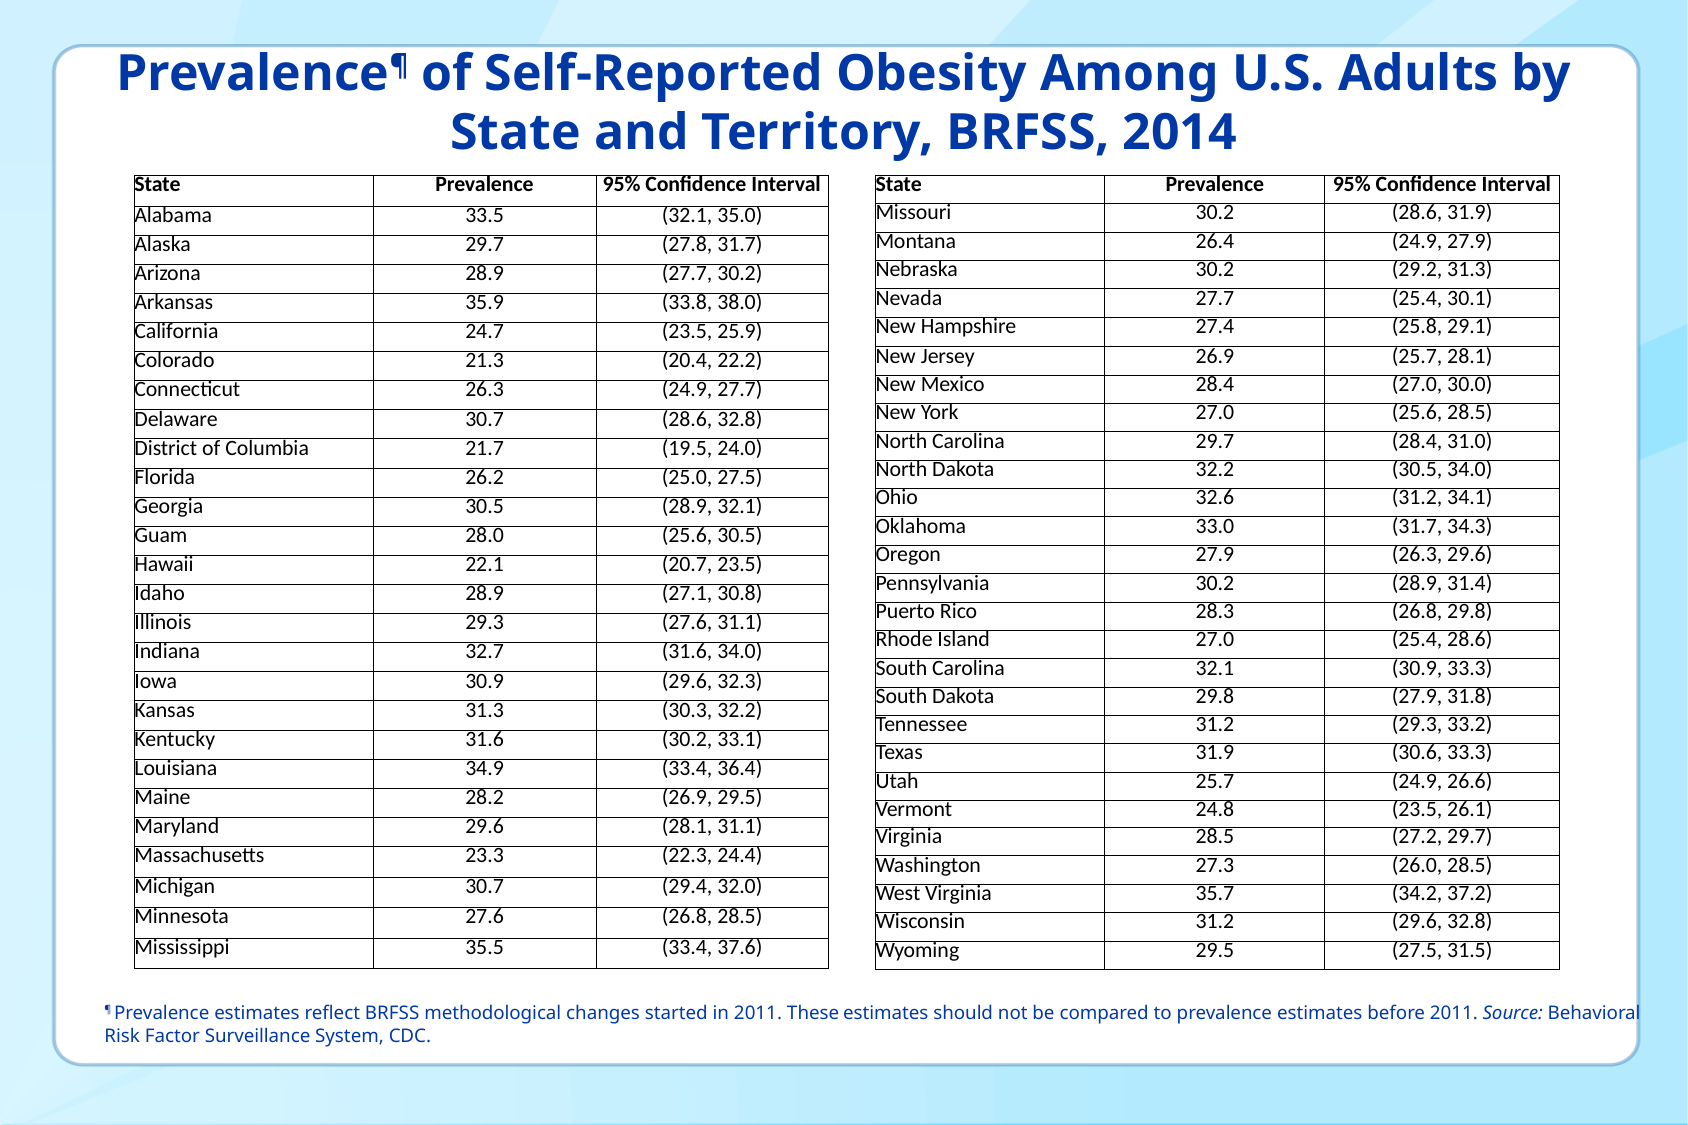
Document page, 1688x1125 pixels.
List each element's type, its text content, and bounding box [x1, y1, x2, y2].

table_cell (25.8, 29.1) [1325, 318, 1559, 346]
table_cell (26.8, 29.8) [1325, 603, 1559, 630]
table_cell (27.2, 29.7) [1325, 828, 1559, 855]
table_cell (19.5, 24.0) [597, 439, 828, 468]
table_cell (31.2, 34.1) [1325, 489, 1559, 516]
table_cell 27.0 [1105, 631, 1324, 658]
table_cell 30.7 [374, 878, 596, 907]
table_cell 35.5 [374, 939, 596, 968]
table_cell (29.3, 33.2) [1325, 716, 1559, 743]
table_cell (27.7, 30.2) [597, 265, 828, 293]
table_cell Arkansas [135, 294, 373, 322]
table_cell (20.7, 23.5) [597, 556, 828, 584]
table_header 95% Confidence Interval [1325, 176, 1559, 203]
table_cell 27.6 [374, 908, 596, 938]
table_cell (28.9, 32.1) [597, 498, 828, 526]
table_cell (30.3, 32.2) [597, 701, 828, 730]
table_cell (22.3, 24.4) [597, 847, 828, 877]
table_cell Minnesota [135, 908, 373, 938]
table_cell (29.6, 32.8) [1325, 913, 1559, 941]
table_cell 29.5 [1105, 942, 1324, 969]
table_cell Washington [876, 856, 1104, 884]
table_cell (34.2, 37.2) [1325, 885, 1559, 912]
table_cell Texas [876, 744, 1104, 772]
table_cell 32.1 [1105, 659, 1324, 687]
table_cell Delaware [135, 410, 373, 438]
table_cell New York [876, 404, 1104, 431]
table_cell Kentucky [135, 731, 373, 759]
table_cell 21.3 [374, 352, 596, 380]
table_cell 31.6 [374, 731, 596, 759]
table_cell 27.3 [1105, 856, 1324, 884]
table_cell (27.8, 31.7) [597, 236, 828, 264]
table_cell 35.7 [1105, 885, 1324, 912]
table_cell 31.2 [1105, 716, 1324, 743]
title Prevalence¶ of Self-Reported Obesity Among U.S. Adults by State and Territory, BRFSS, 2014 [84, 53, 1604, 168]
table_cell 35.9 [374, 294, 596, 322]
table_cell (29.4, 32.0) [597, 878, 828, 907]
table_cell Oklahoma [876, 517, 1104, 545]
table_cell Massachusetts [135, 847, 373, 877]
table_cell 30.5 [374, 498, 596, 526]
list ¶ Prevalence estimates reflect BRFSS methodological changes started in 2011. These estimates should not be compared to prevalence estimates before 2011. Source: Behavioral Risk Factor Surveillance System, CDC. [33, 942, 1659, 1083]
table_cell Louisiana [135, 760, 373, 788]
table_cell (29.6, 32.3) [597, 672, 828, 700]
table_cell New Jersey [876, 347, 1104, 375]
table_cell South Dakota [876, 688, 1104, 715]
table_cell (27.5, 31.5) [1325, 942, 1559, 969]
table_cell South Carolina [876, 659, 1104, 687]
table_cell 30.2 [1105, 574, 1324, 602]
table_header Prevalence [374, 176, 596, 206]
table_cell 31.2 [1105, 913, 1324, 941]
table_cell Kansas [135, 701, 373, 730]
table_cell Georgia [135, 498, 373, 526]
table_cell (25.6, 30.5) [597, 527, 828, 555]
table_cell 27.0 [1105, 404, 1324, 431]
table_cell Hawaii [135, 556, 373, 584]
table_cell 34.9 [374, 760, 596, 788]
table_cell 26.3 [374, 381, 596, 409]
table_header State [876, 176, 1104, 203]
table_cell Arizona [135, 265, 373, 293]
table_cell 28.2 [374, 789, 596, 817]
table_cell 22.1 [374, 556, 596, 584]
table_cell Alabama [135, 207, 373, 235]
table_cell Indiana [135, 643, 373, 671]
table_cell California [135, 323, 373, 351]
table_cell (31.6, 34.0) [597, 643, 828, 671]
table_cell Florida [135, 469, 373, 497]
table_cell Pennsylvania [876, 574, 1104, 602]
table_cell (25.7, 28.1) [1325, 347, 1559, 375]
table_cell (27.1, 30.8) [597, 585, 828, 613]
table_cell 29.3 [374, 614, 596, 642]
table_cell (24.9, 26.6) [1325, 773, 1559, 800]
table_cell West Virginia [876, 885, 1104, 912]
table_cell Nebraska [876, 261, 1104, 288]
table_cell 27.7 [1105, 289, 1324, 317]
table_cell (29.2, 31.3) [1325, 261, 1559, 288]
table_cell Guam [135, 527, 373, 555]
table_cell (24.9, 27.9) [1325, 233, 1559, 260]
table_cell 23.3 [374, 847, 596, 877]
table_cell (27.9, 31.8) [1325, 688, 1559, 715]
table_cell 29.8 [1105, 688, 1324, 715]
table_cell 29.7 [1105, 432, 1324, 460]
table_cell Missouri [876, 204, 1104, 232]
table_cell New Hampshire [876, 318, 1104, 346]
table_cell Iowa [135, 672, 373, 700]
table_cell 29.6 [374, 818, 596, 846]
table_cell Puerto Rico [876, 603, 1104, 630]
table_cell (26.9, 29.5) [597, 789, 828, 817]
table_header Prevalence [1105, 176, 1324, 203]
table_cell (25.4, 28.6) [1325, 631, 1559, 658]
table_cell Rhode Island [876, 631, 1104, 658]
table_cell (26.3, 29.6) [1325, 546, 1559, 573]
table_cell 28.3 [1105, 603, 1324, 630]
table_cell (32.1, 35.0) [597, 207, 828, 235]
table_cell (33.8, 38.0) [597, 294, 828, 322]
table_cell 25.7 [1105, 773, 1324, 800]
table_cell (27.6, 31.1) [597, 614, 828, 642]
table_cell (26.8, 28.5) [597, 908, 828, 938]
table_cell (25.0, 27.5) [597, 469, 828, 497]
table_cell New Mexico [876, 376, 1104, 403]
table_cell District of Columbia [135, 439, 373, 468]
table_cell 27.4 [1105, 318, 1324, 346]
table_cell 32.2 [1105, 461, 1324, 488]
table_cell Utah [876, 773, 1104, 800]
table_cell Connecticut [135, 381, 373, 409]
table_cell 28.5 [1105, 828, 1324, 855]
table_cell (25.6, 28.5) [1325, 404, 1559, 431]
table_cell 28.9 [374, 265, 596, 293]
table_cell 21.7 [374, 439, 596, 468]
table_cell Maryland [135, 818, 373, 846]
table_cell 28.4 [1105, 376, 1324, 403]
table_cell (23.5, 25.9) [597, 323, 828, 351]
table_cell Idaho [135, 585, 373, 613]
table_cell 30.2 [1105, 204, 1324, 232]
table_cell 26.2 [374, 469, 596, 497]
table_cell Ohio [876, 489, 1104, 516]
table_cell (30.9, 33.3) [1325, 659, 1559, 687]
table_cell Wyoming [876, 942, 1104, 969]
table_cell (20.4, 22.2) [597, 352, 828, 380]
table_header State [135, 176, 373, 206]
table_cell 30.7 [374, 410, 596, 438]
table_cell 27.9 [1105, 546, 1324, 573]
table_cell (30.6, 33.3) [1325, 744, 1559, 772]
table_cell Maine [135, 789, 373, 817]
table_cell Nevada [876, 289, 1104, 317]
table_cell Vermont [876, 801, 1104, 827]
table_cell Oregon [876, 546, 1104, 573]
table_cell Michigan [135, 878, 373, 907]
picture [0, 0, 1688, 1125]
table_cell 31.9 [1105, 744, 1324, 772]
table_cell (28.1, 31.1) [597, 818, 828, 846]
table_cell 30.9 [374, 672, 596, 700]
table_cell Mississippi [135, 939, 373, 968]
table_cell (26.0, 28.5) [1325, 856, 1559, 884]
table_cell (27.0, 30.0) [1325, 376, 1559, 403]
table_cell 33.0 [1105, 517, 1324, 545]
table_cell (33.4, 36.4) [597, 760, 828, 788]
table_cell 28.0 [374, 527, 596, 555]
table_header 95% Confidence Interval [597, 176, 828, 206]
table_cell (23.5, 26.1) [1325, 801, 1559, 827]
table_cell 31.3 [374, 701, 596, 730]
table_cell Colorado [135, 352, 373, 380]
table_cell 32.6 [1105, 489, 1324, 516]
table_cell 28.9 [374, 585, 596, 613]
table_cell 30.2 [1105, 261, 1324, 288]
table_cell (28.6, 32.8) [597, 410, 828, 438]
table_cell 33.5 [374, 207, 596, 235]
table_cell (28.6, 31.9) [1325, 204, 1559, 232]
table_cell Illinois [135, 614, 373, 642]
table_cell (30.5, 34.0) [1325, 461, 1559, 488]
table_cell 32.7 [374, 643, 596, 671]
table_cell North Dakota [876, 461, 1104, 488]
table_cell (31.7, 34.3) [1325, 517, 1559, 545]
table_cell 29.7 [374, 236, 596, 264]
table_cell Tennessee [876, 716, 1104, 743]
table_cell (33.4, 37.6) [597, 939, 828, 968]
table_cell Virginia [876, 828, 1104, 855]
table_cell (28.4, 31.0) [1325, 432, 1559, 460]
table_cell 24.7 [374, 323, 596, 351]
table_cell 26.4 [1105, 233, 1324, 260]
table_cell Montana [876, 233, 1104, 260]
table_cell Wisconsin [876, 913, 1104, 941]
table_cell (30.2, 33.1) [597, 731, 828, 759]
table_cell (24.9, 27.7) [597, 381, 828, 409]
table_cell Alaska [135, 236, 373, 264]
table_cell (28.9, 31.4) [1325, 574, 1559, 602]
table_cell 24.8 [1105, 801, 1324, 827]
table_cell (25.4, 30.1) [1325, 289, 1559, 317]
table_cell 26.9 [1105, 347, 1324, 375]
table_cell North Carolina [876, 432, 1104, 460]
